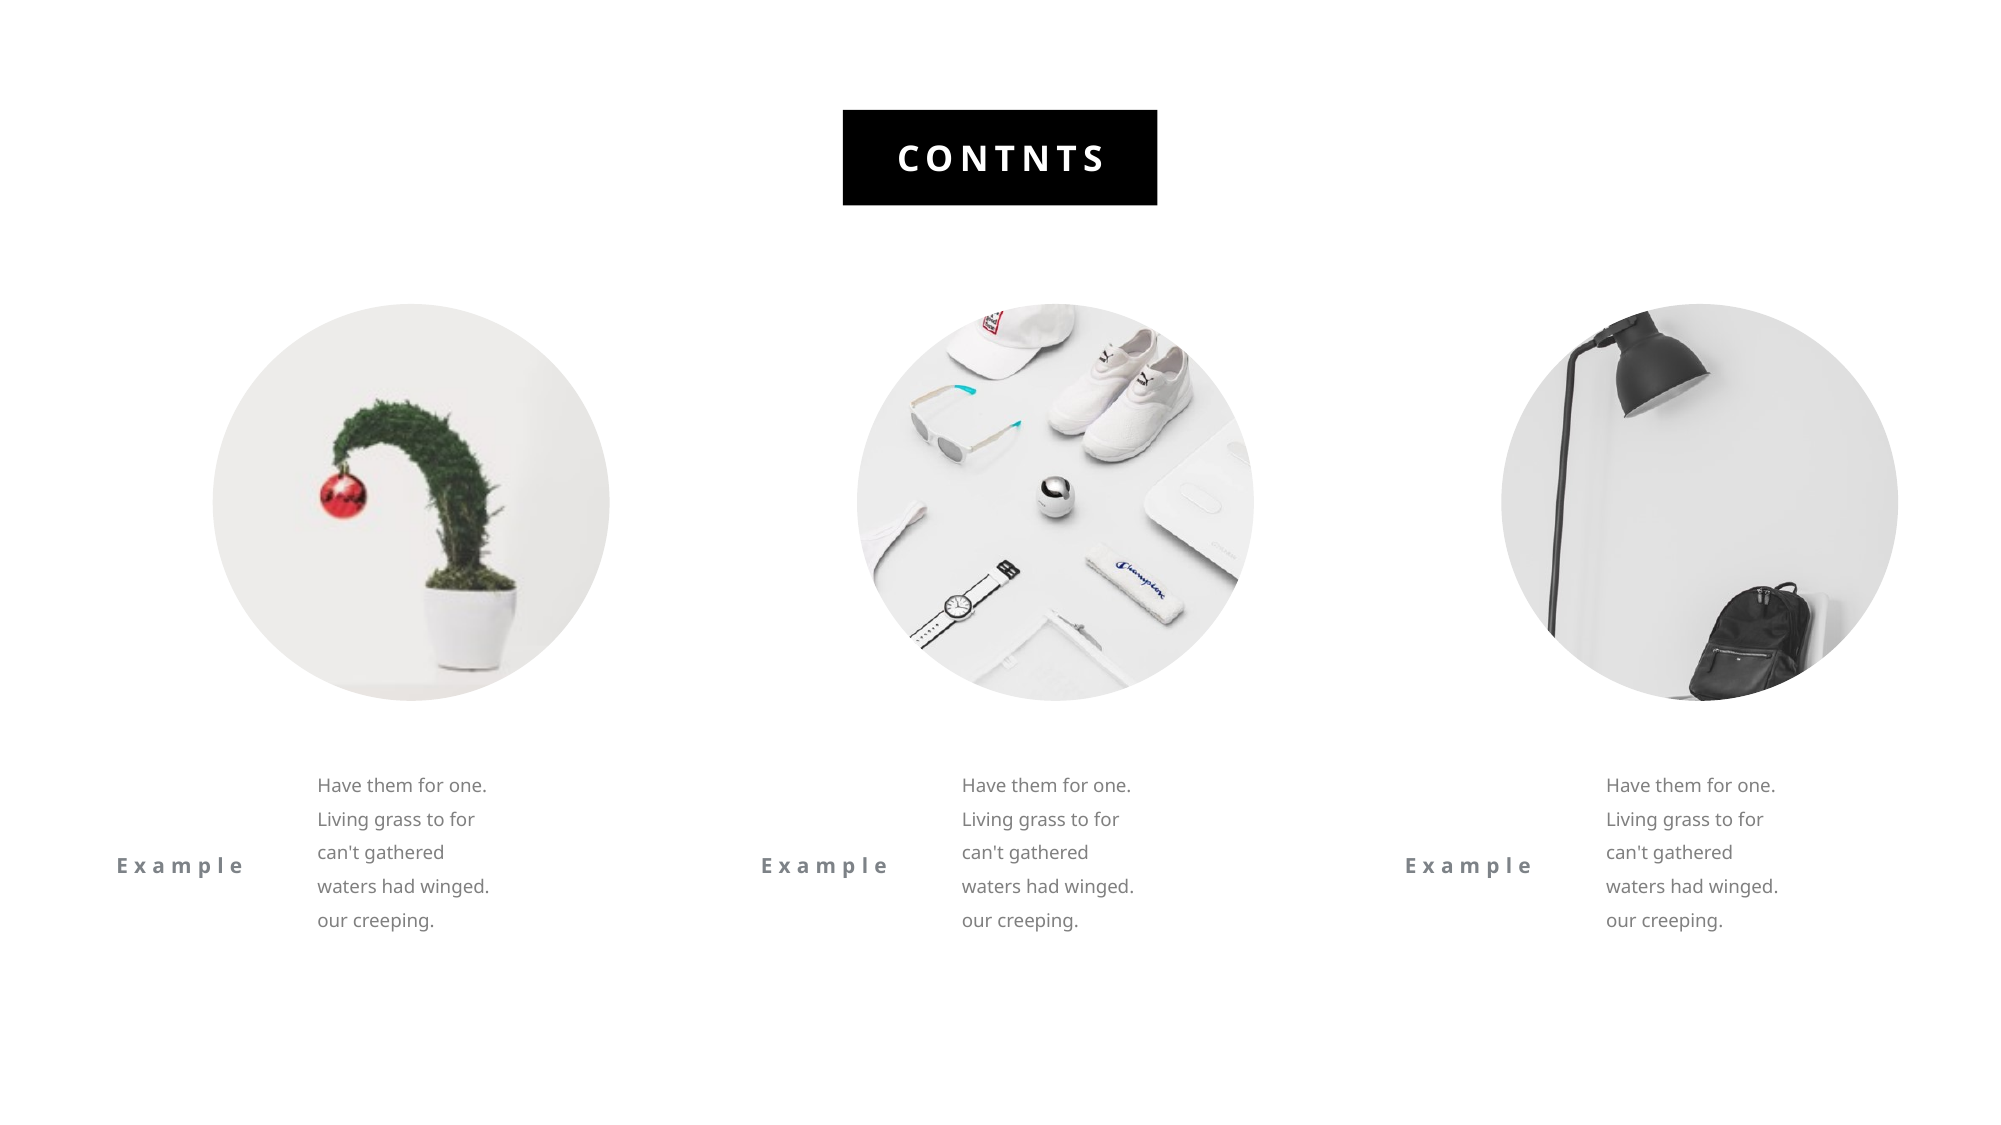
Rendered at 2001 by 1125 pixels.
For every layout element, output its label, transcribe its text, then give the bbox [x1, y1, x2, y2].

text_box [1390, 754, 1809, 937]
text_box [842, 109, 1158, 206]
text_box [746, 754, 1164, 937]
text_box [101, 754, 520, 937]
picture [1501, 303, 1899, 701]
picture [856, 303, 1254, 701]
picture [212, 303, 610, 701]
text_box CONTNTS [858, 128, 1142, 186]
